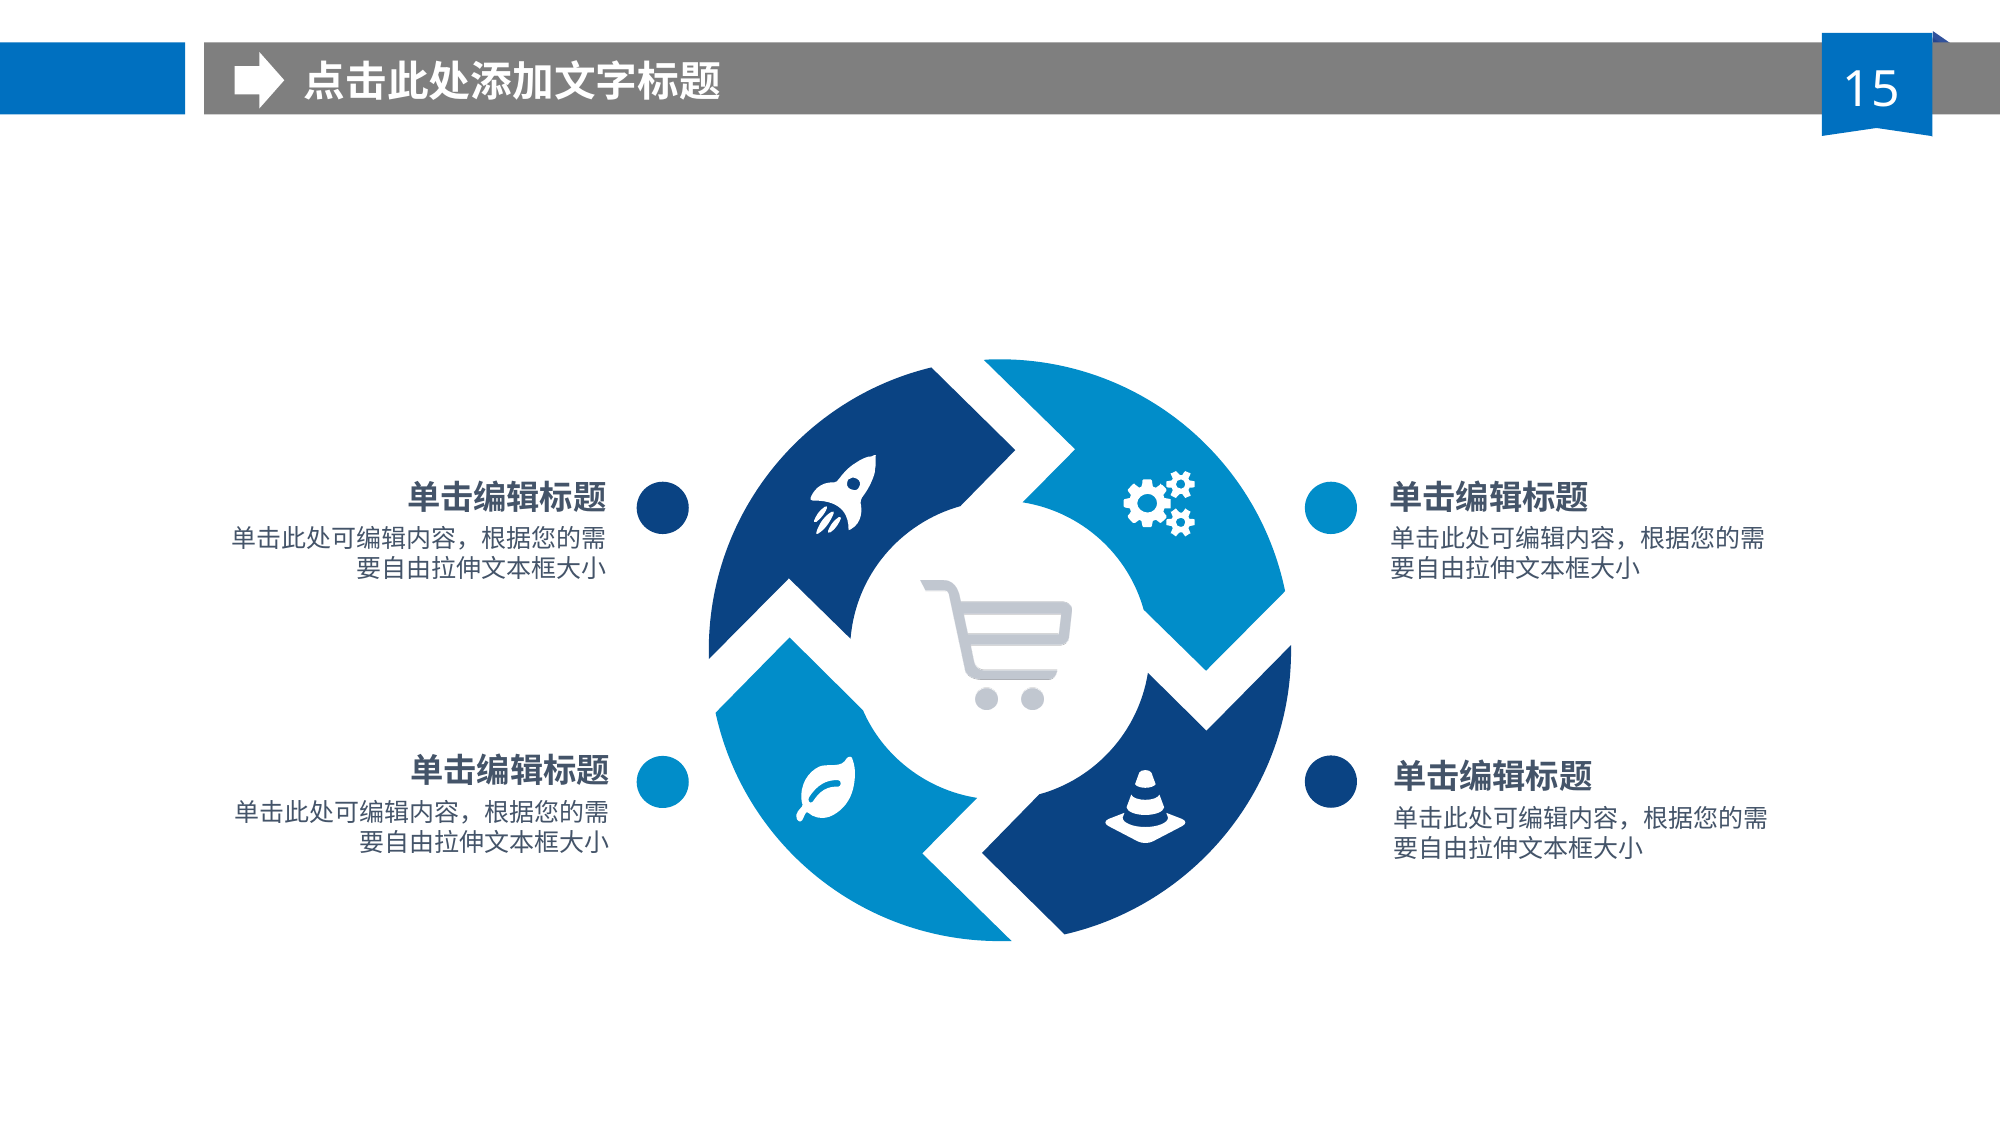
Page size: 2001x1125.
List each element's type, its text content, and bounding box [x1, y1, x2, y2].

text_box [636, 755, 689, 808]
text_box 15 [1822, 49, 1933, 193]
text_box [204, 42, 1821, 115]
text_box [1126, 794, 1165, 815]
text_box 单击编辑标题 [1393, 755, 1777, 796]
text_box [1135, 770, 1156, 788]
text_box [708, 367, 1016, 660]
text_box [1304, 481, 1357, 535]
text_box [1933, 42, 2000, 115]
picture [919, 580, 1073, 711]
text_box 单击编辑标题 [1389, 475, 1774, 516]
text_box [810, 455, 876, 531]
text_box 单击此处可编辑内容，根据您的需要自由拉伸文本框大小 [227, 796, 610, 857]
text_box [796, 756, 855, 822]
text_box [816, 511, 834, 534]
text_box [0, 42, 186, 115]
text_box [981, 645, 1292, 935]
text_box [983, 359, 1286, 671]
text_box 单击编辑标题 [226, 749, 610, 790]
text_box [1932, 31, 1949, 42]
text_box [715, 637, 1012, 942]
text_box [1821, 32, 1933, 136]
text_box [1304, 755, 1357, 808]
text_box [234, 52, 285, 109]
text_box [636, 481, 689, 535]
text_box 点击此处添加文字标题 [288, 47, 753, 112]
text_box [828, 517, 841, 533]
text_box 单击此处可编辑内容，根据您的需要自由拉伸文本框大小 [1390, 522, 1774, 583]
text_box 单击此处可编辑内容，根据您的需要自由拉伸文本框大小 [223, 522, 607, 583]
text_box 单击此处可编辑内容，根据您的需要自由拉伸文本框大小 [1393, 802, 1777, 863]
text_box 单击编辑标题 [222, 475, 607, 516]
text_box [1123, 471, 1195, 537]
text_box [1105, 812, 1186, 843]
